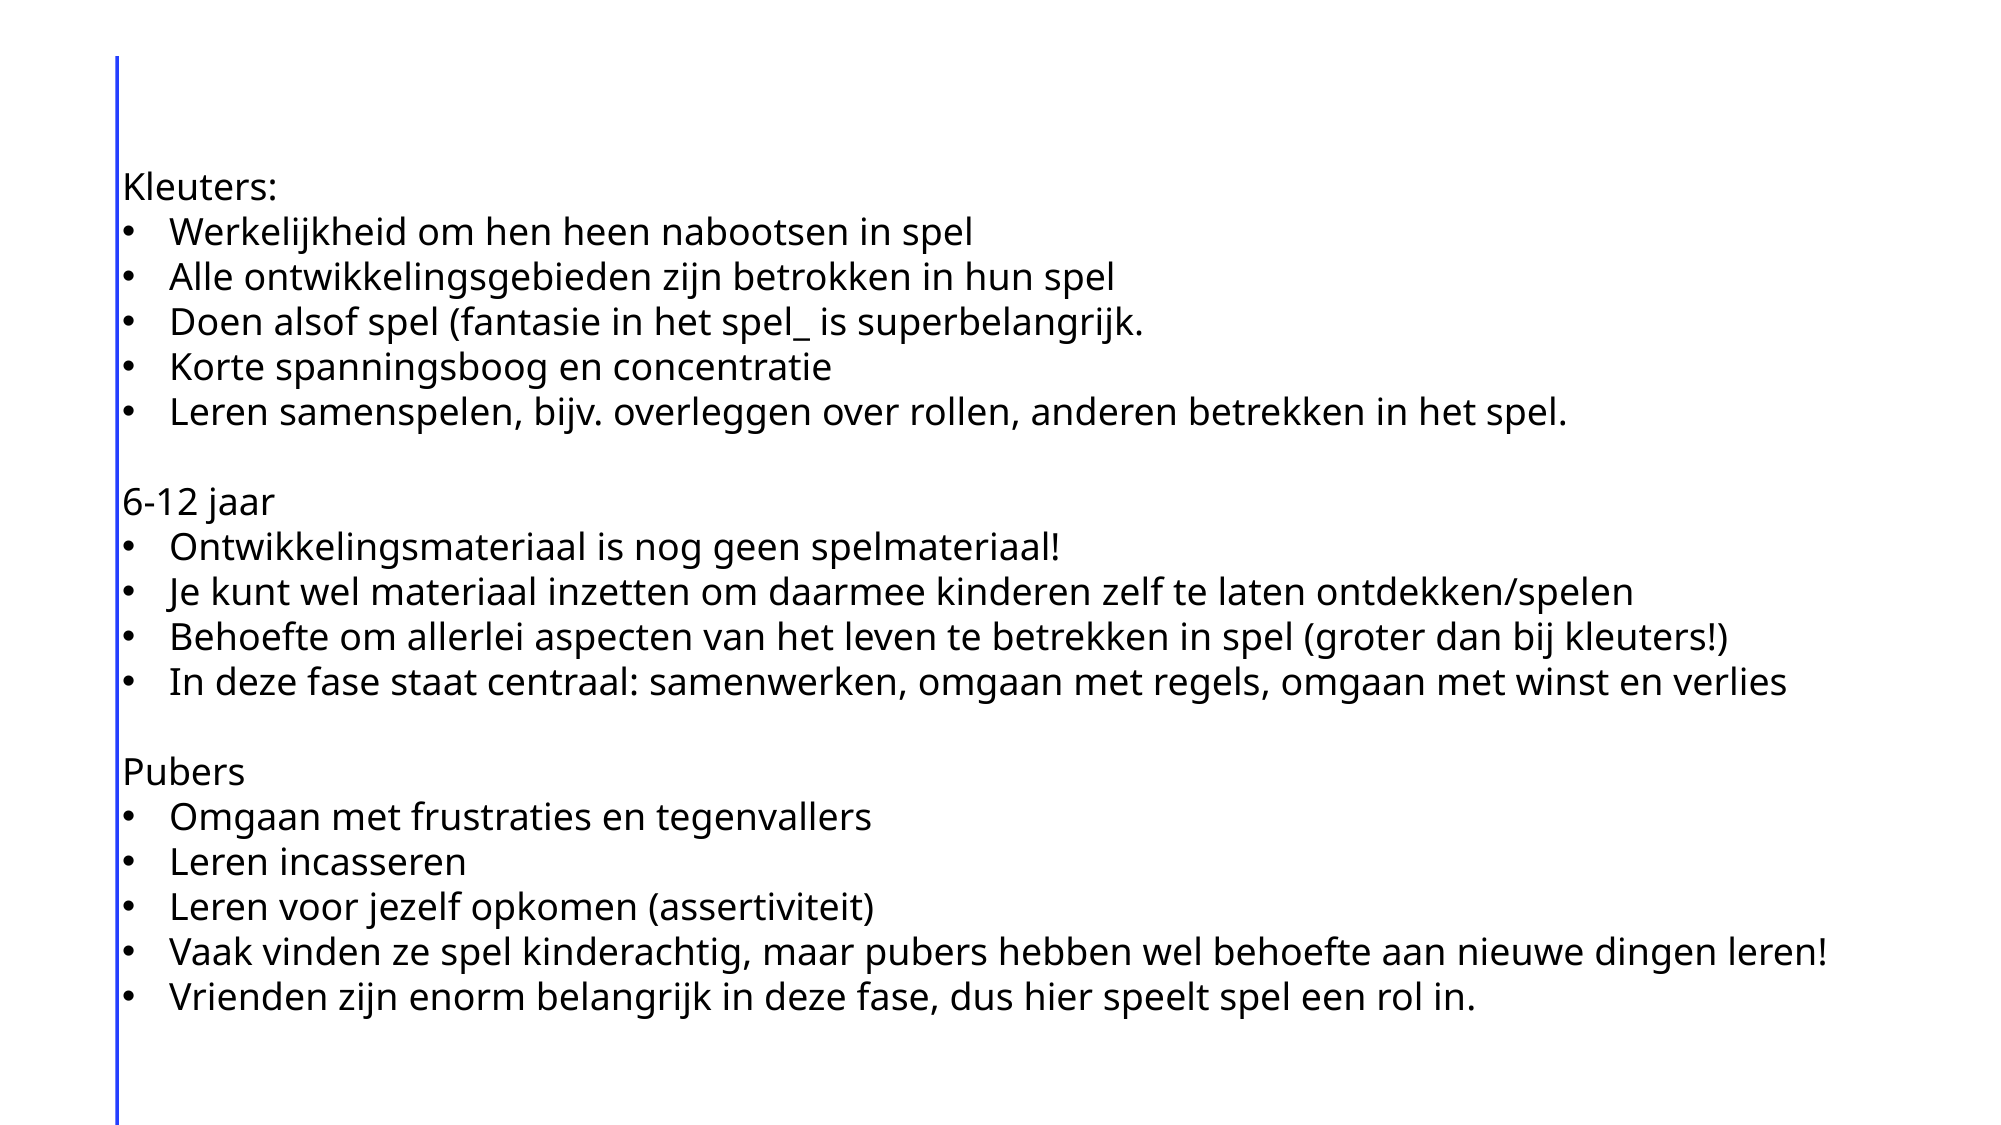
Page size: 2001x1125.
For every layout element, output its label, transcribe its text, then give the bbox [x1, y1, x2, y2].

text_box Kleuters: Werkelijkheid om hen heen nabootsen in spel Alle ontwikkelingsgebieden zijn betrokken in hun spel Doen alsof spel (fantasie in het spel_ is superbelangrijk. Korte spanningsboog en concentratie Leren samenspelen, bijv. overleggen over rollen, anderen betrekken in het spel. 6-12 jaar Ontwikkelingsmateriaal is nog geen spelmateriaal! Je kunt wel materiaal inzetten om daarmee kinderen zelf te laten ontdekken/spelen Behoefte om allerlei aspecten van het leven te betrekken in spel (groter dan bij kleuters!) In deze fase staat centraal: samenwerken, omgaan met regels, omgaan met winst en verlies Pubers Omgaan met frustraties en tegenvallers Leren incasseren Leren voor jezelf opkomen (assertiviteit) Vaak vinden ze spel kinderachtig, maar pubers hebben wel behoefte aan nieuwe dingen leren! Vrienden zijn enorm belangrijk in deze fase, dus hier speelt spel een rol in. [107, 155, 1844, 1071]
